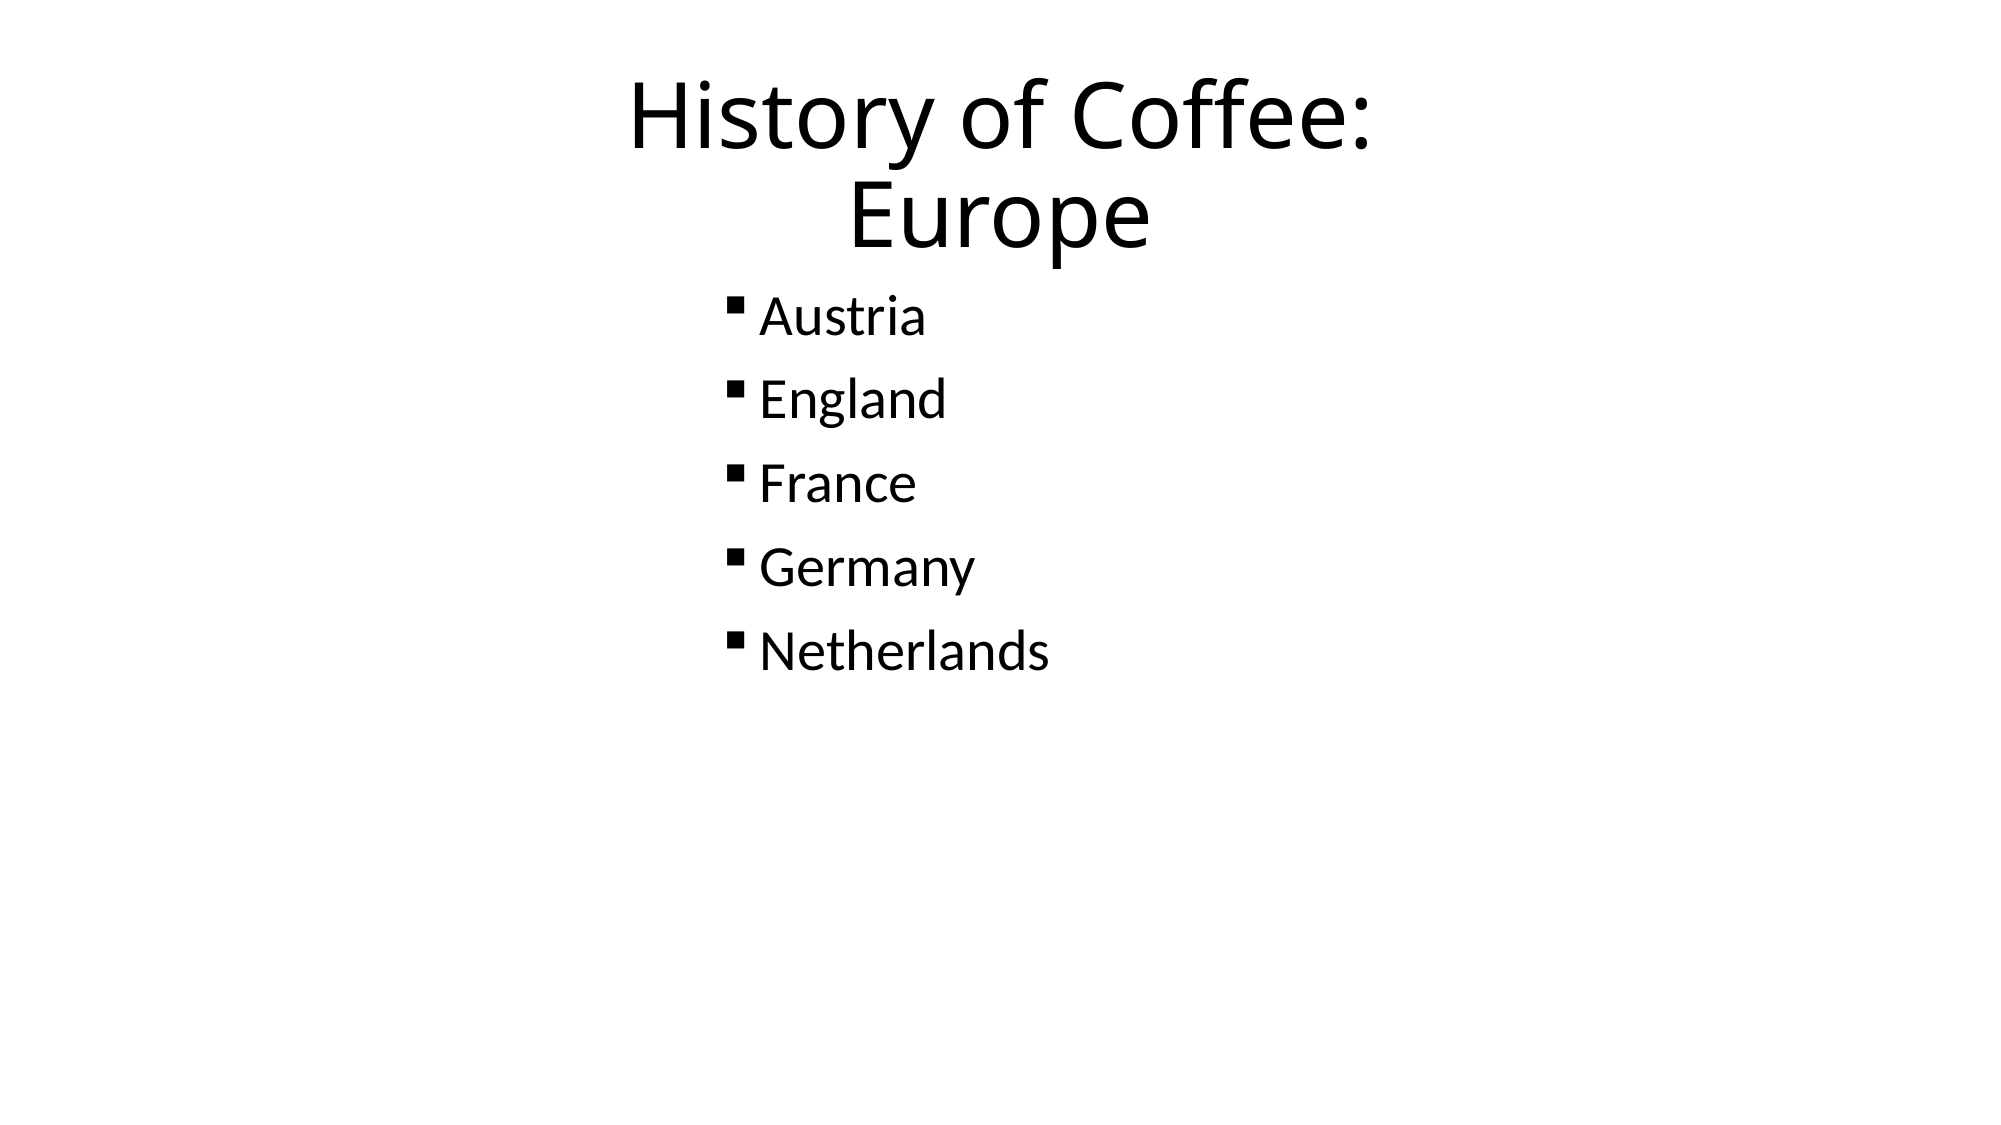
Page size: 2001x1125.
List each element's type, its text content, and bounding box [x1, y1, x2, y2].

title History of Coffee: Europe [137, 59, 1863, 278]
list Austria England France Germany Netherlands [707, 277, 1767, 777]
